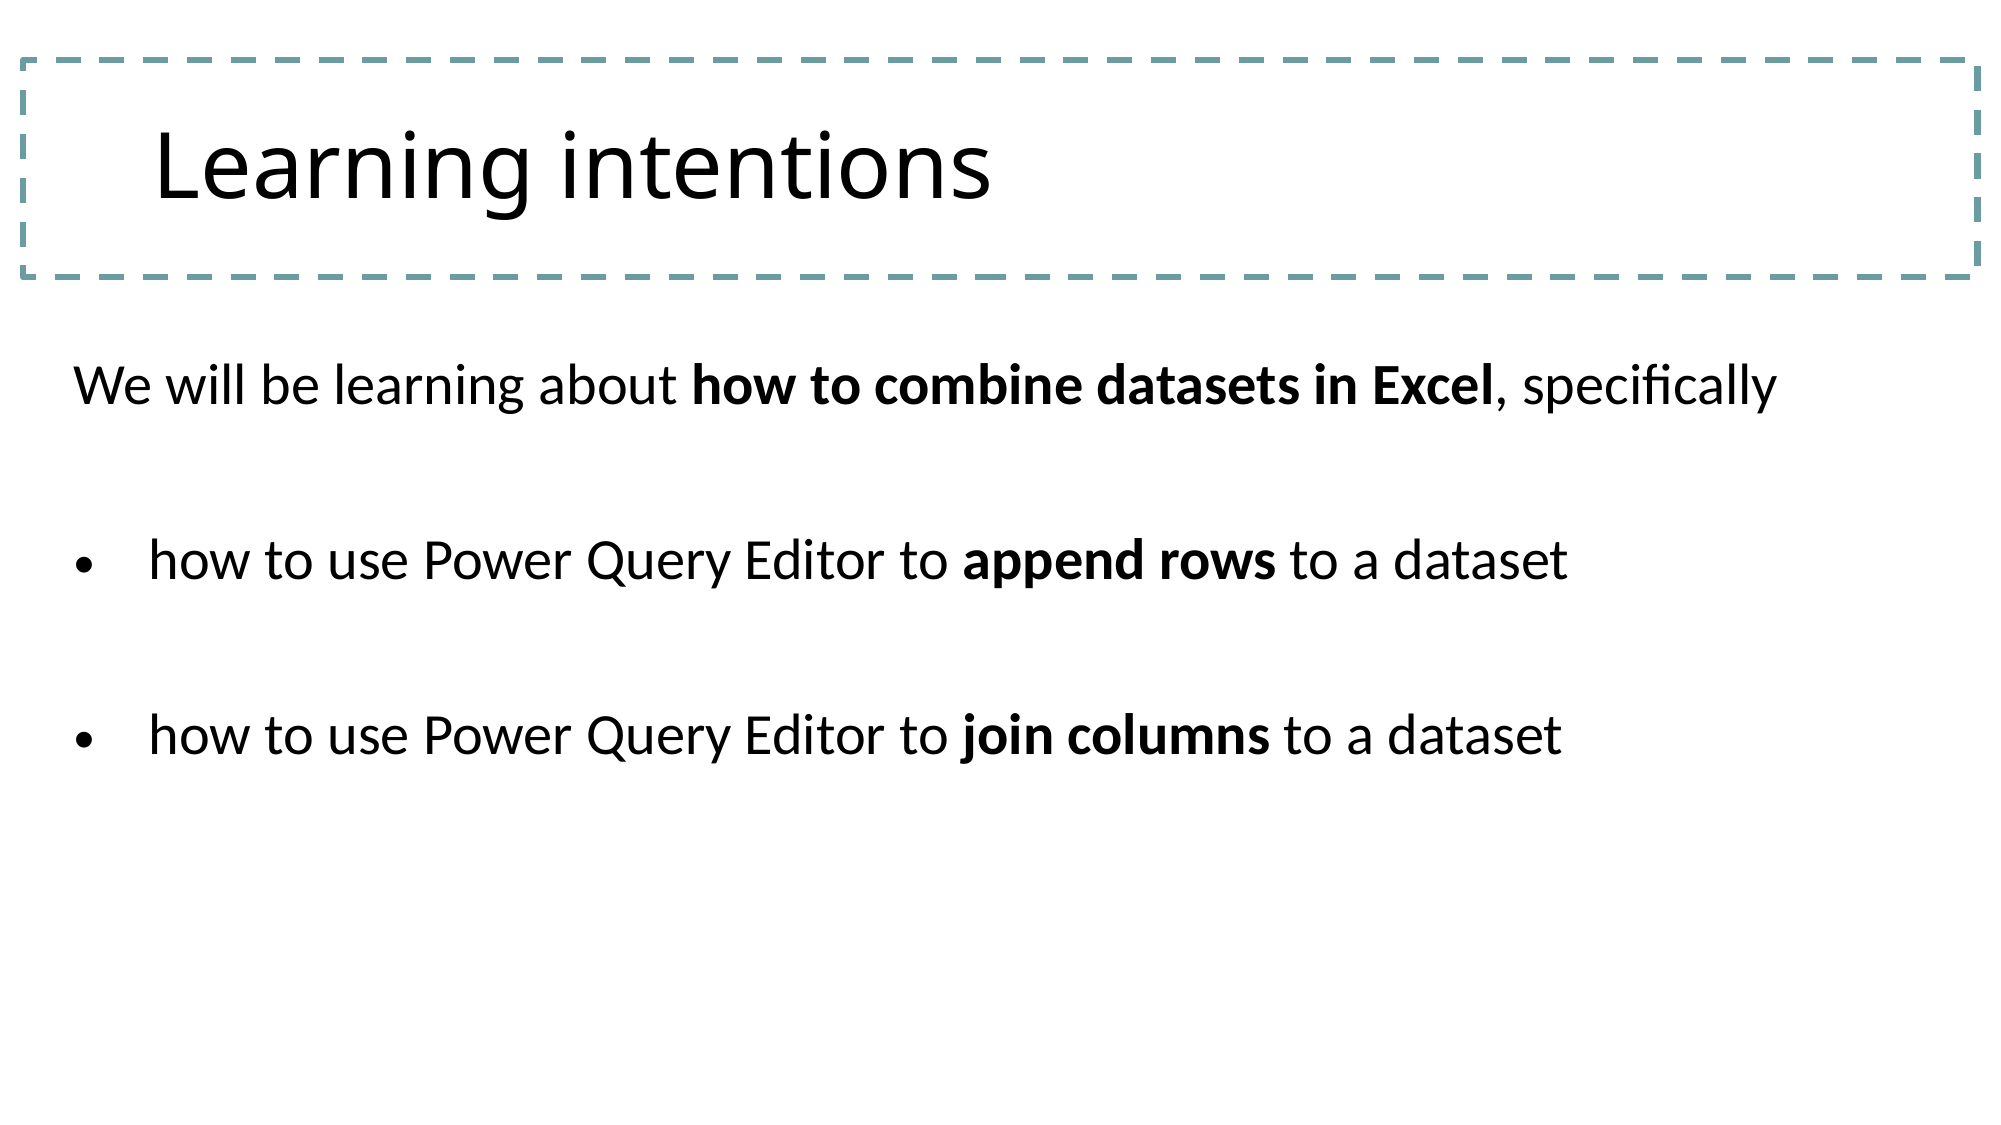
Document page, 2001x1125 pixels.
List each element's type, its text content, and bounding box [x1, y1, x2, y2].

title Learning intentions [137, 59, 1863, 278]
table_header We will be learning about how to combine datasets in Excel, specifically how to use Power Query Editor to append rows to a dataset how to use Power Query Editor to join columns to a dataset [59, 324, 1941, 901]
